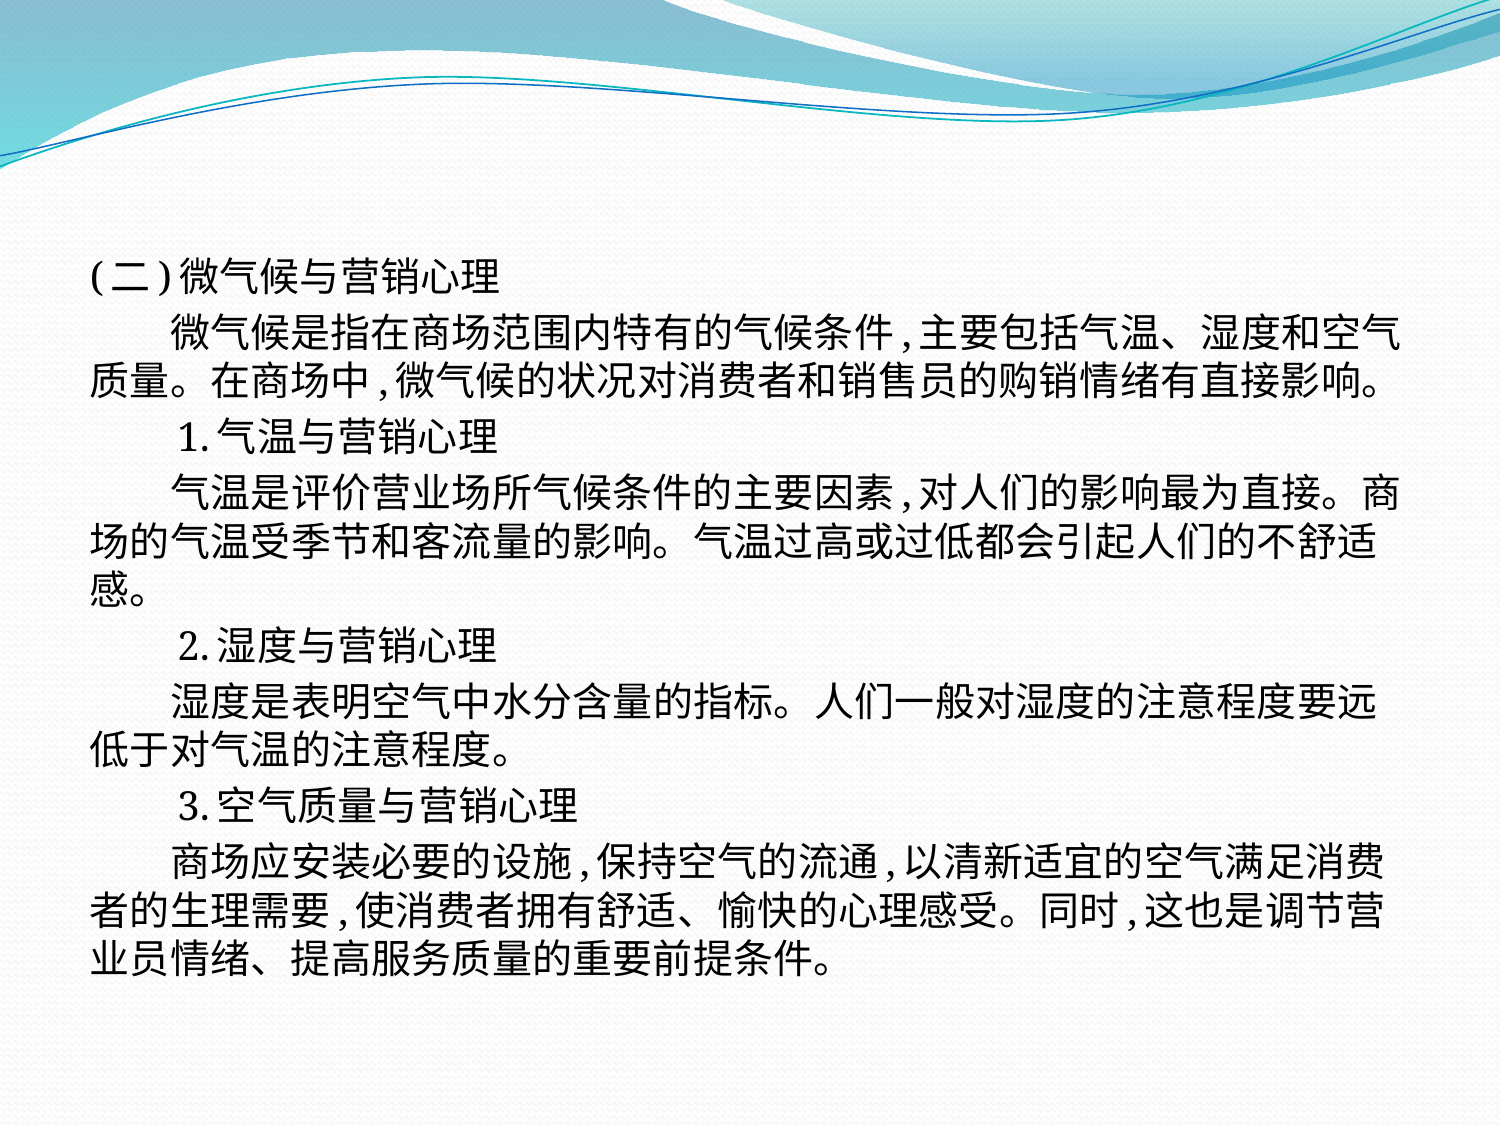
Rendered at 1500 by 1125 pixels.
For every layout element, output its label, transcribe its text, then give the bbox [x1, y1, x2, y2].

list (二)微气候与营销心理 微气候是指在商场范围内特有的气候条件,主要包括气温、湿度和空气质量。在商场中,微气候的状况对消费者和销售员的购销情绪有直接影响。 1.气温与营销心理 气温是评价营业场所气候条件的主要因素,对人们的影响最为直接。商场的气温受季节和客流量的影响。气温过高或过低都会引起人们的不舒适感。 2.湿度与营销心理 湿度是表明空气中水分含量的指标。人们一般对湿度的注意程度要远低于对气温的注意程度。 3.空气质量与营销心理 商场应安装必要的设施,保持空气的流通,以清新适宜的空气满足消费者的生理需要,使消费者拥有舒适、愉快的心理感受。同时,这也是调节营业员情绪、提高服务质量的重要前提条件。 [75, 243, 1425, 1038]
